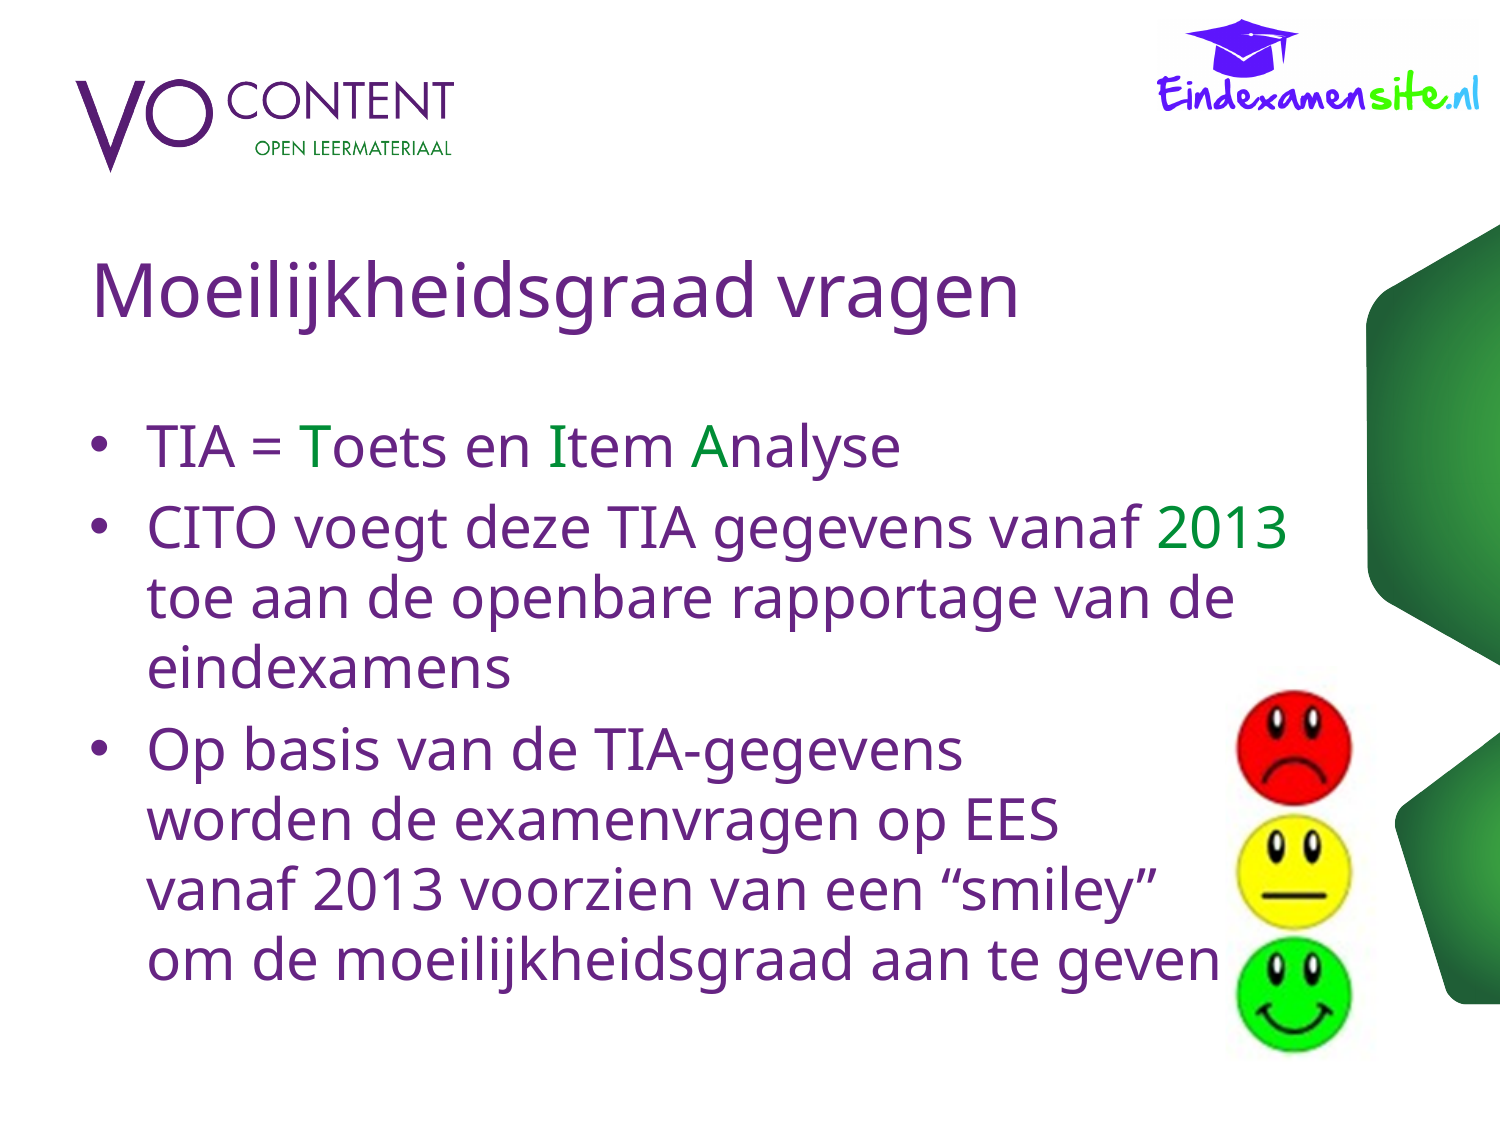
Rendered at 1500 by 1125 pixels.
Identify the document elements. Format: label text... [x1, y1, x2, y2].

picture [1157, 19, 1480, 111]
list TIA = Toets en Item Analyse CITO voegt deze TIA gegevens vanaf 2013 toe aan de openbare rapportage van de eindexamens Op basis van de TIA-gegevens worden de examenvragen op EES vanaf 2013 voorzien van een “smiley” om de moeilijkheidsgraad aan te geven [75, 401, 1386, 905]
title Moeilijkheidsgraad vragen [75, 177, 1319, 399]
picture [75, 79, 454, 173]
picture [1225, 222, 1500, 1079]
